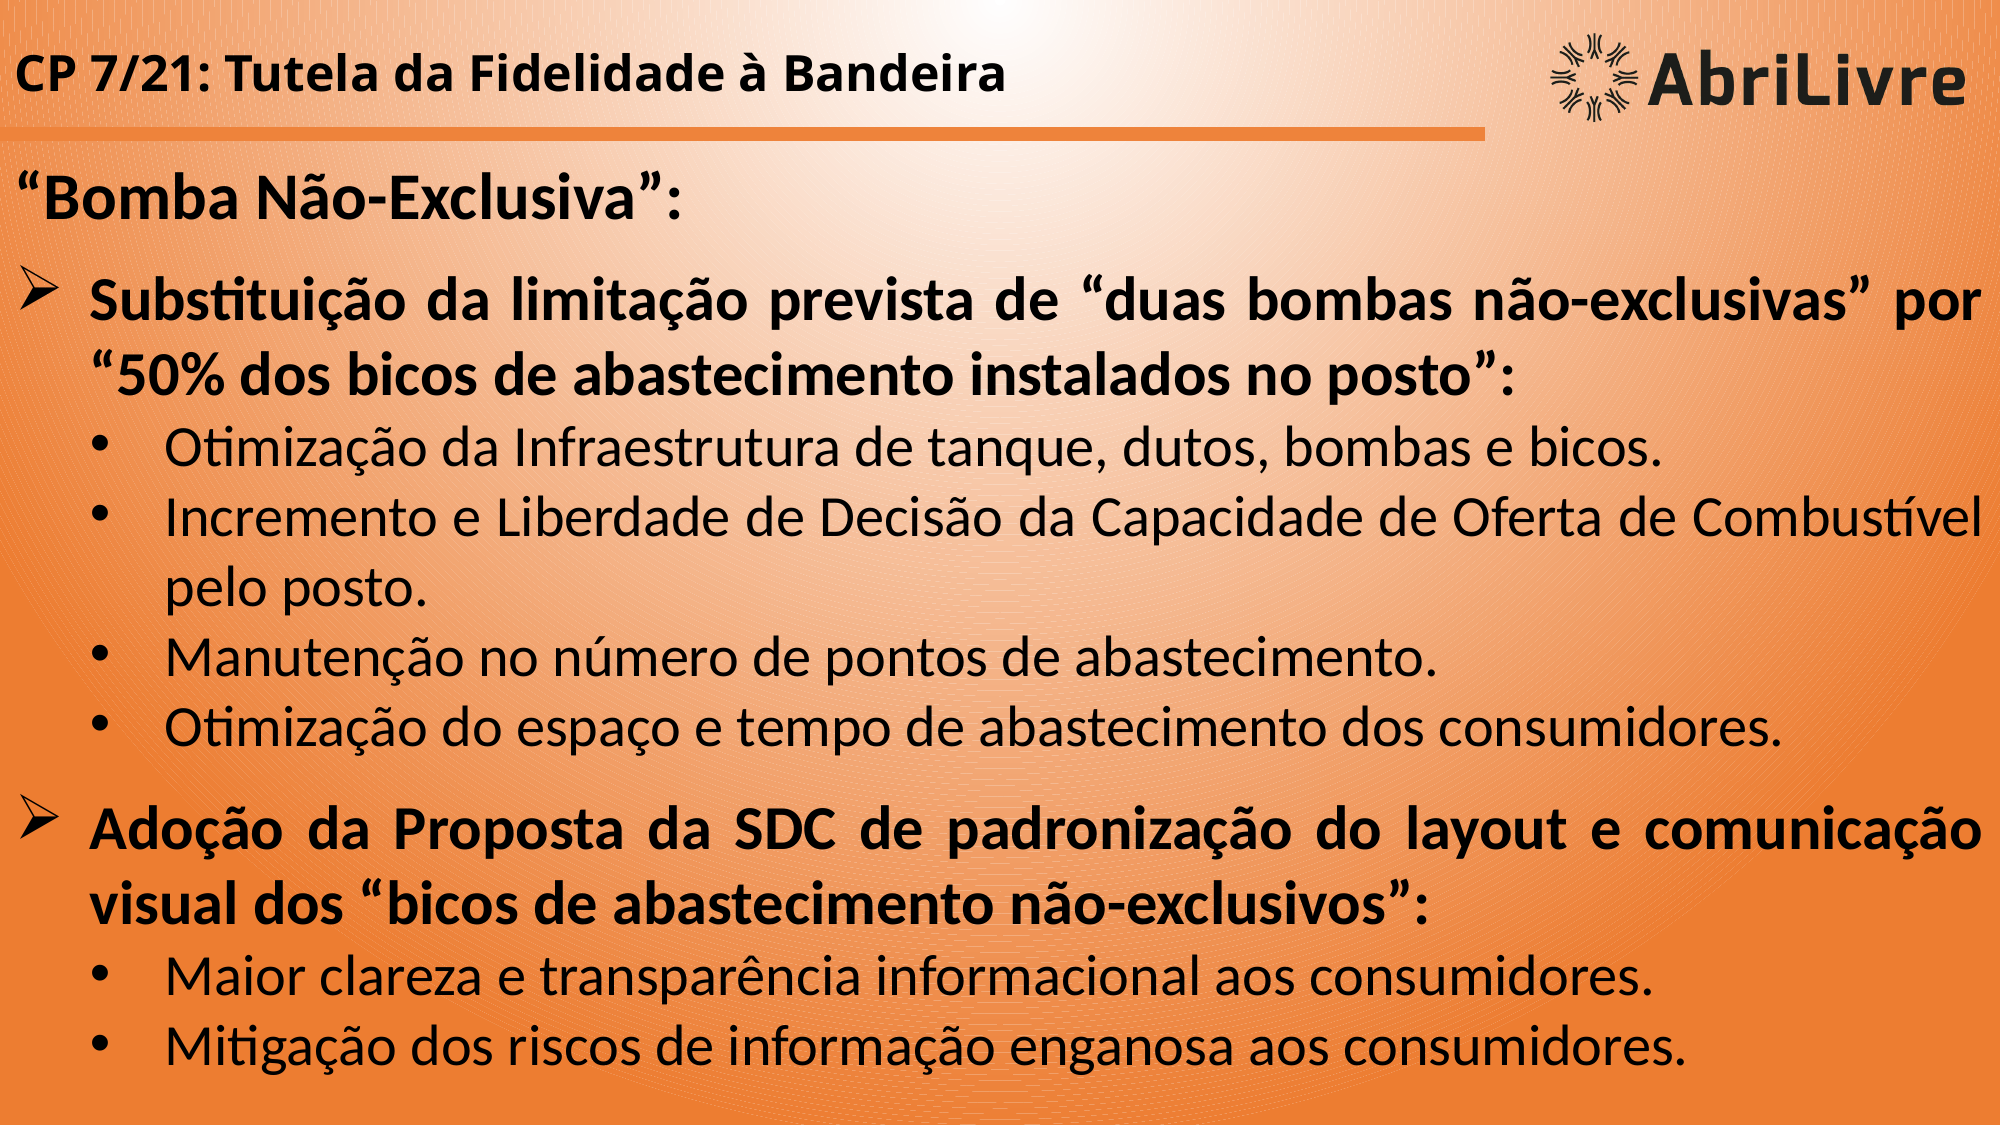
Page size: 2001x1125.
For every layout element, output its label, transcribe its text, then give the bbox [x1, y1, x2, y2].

text_box CP 7/21: Tutela da Fidelidade à Bandeira [0, 33, 1558, 145]
text_box “Bomba Não-Exclusiva”: Substituição da limitação prevista de “duas bombas não-exclusivas” por “50% dos bicos de abastecimento instalados no posto”: Otimização da Infraestrutura de tanque, dutos, bombas e bicos. Incremento e Liberdade de Decisão da Capacidade de Oferta de Combustível pelo posto. Manutenção no número de pontos de abastecimento. Otimização do espaço e tempo de abastecimento dos consumidores. Adoção da Proposta da SDC de padronização do layout e comunicação visual dos “bicos de abastecimento não-exclusivos”: Maior clareza e transparência informacional aos consumidores. Mitigação dos riscos de informação enganosa aos consumidores. [0, 145, 2000, 1085]
picture [1550, 33, 1971, 125]
